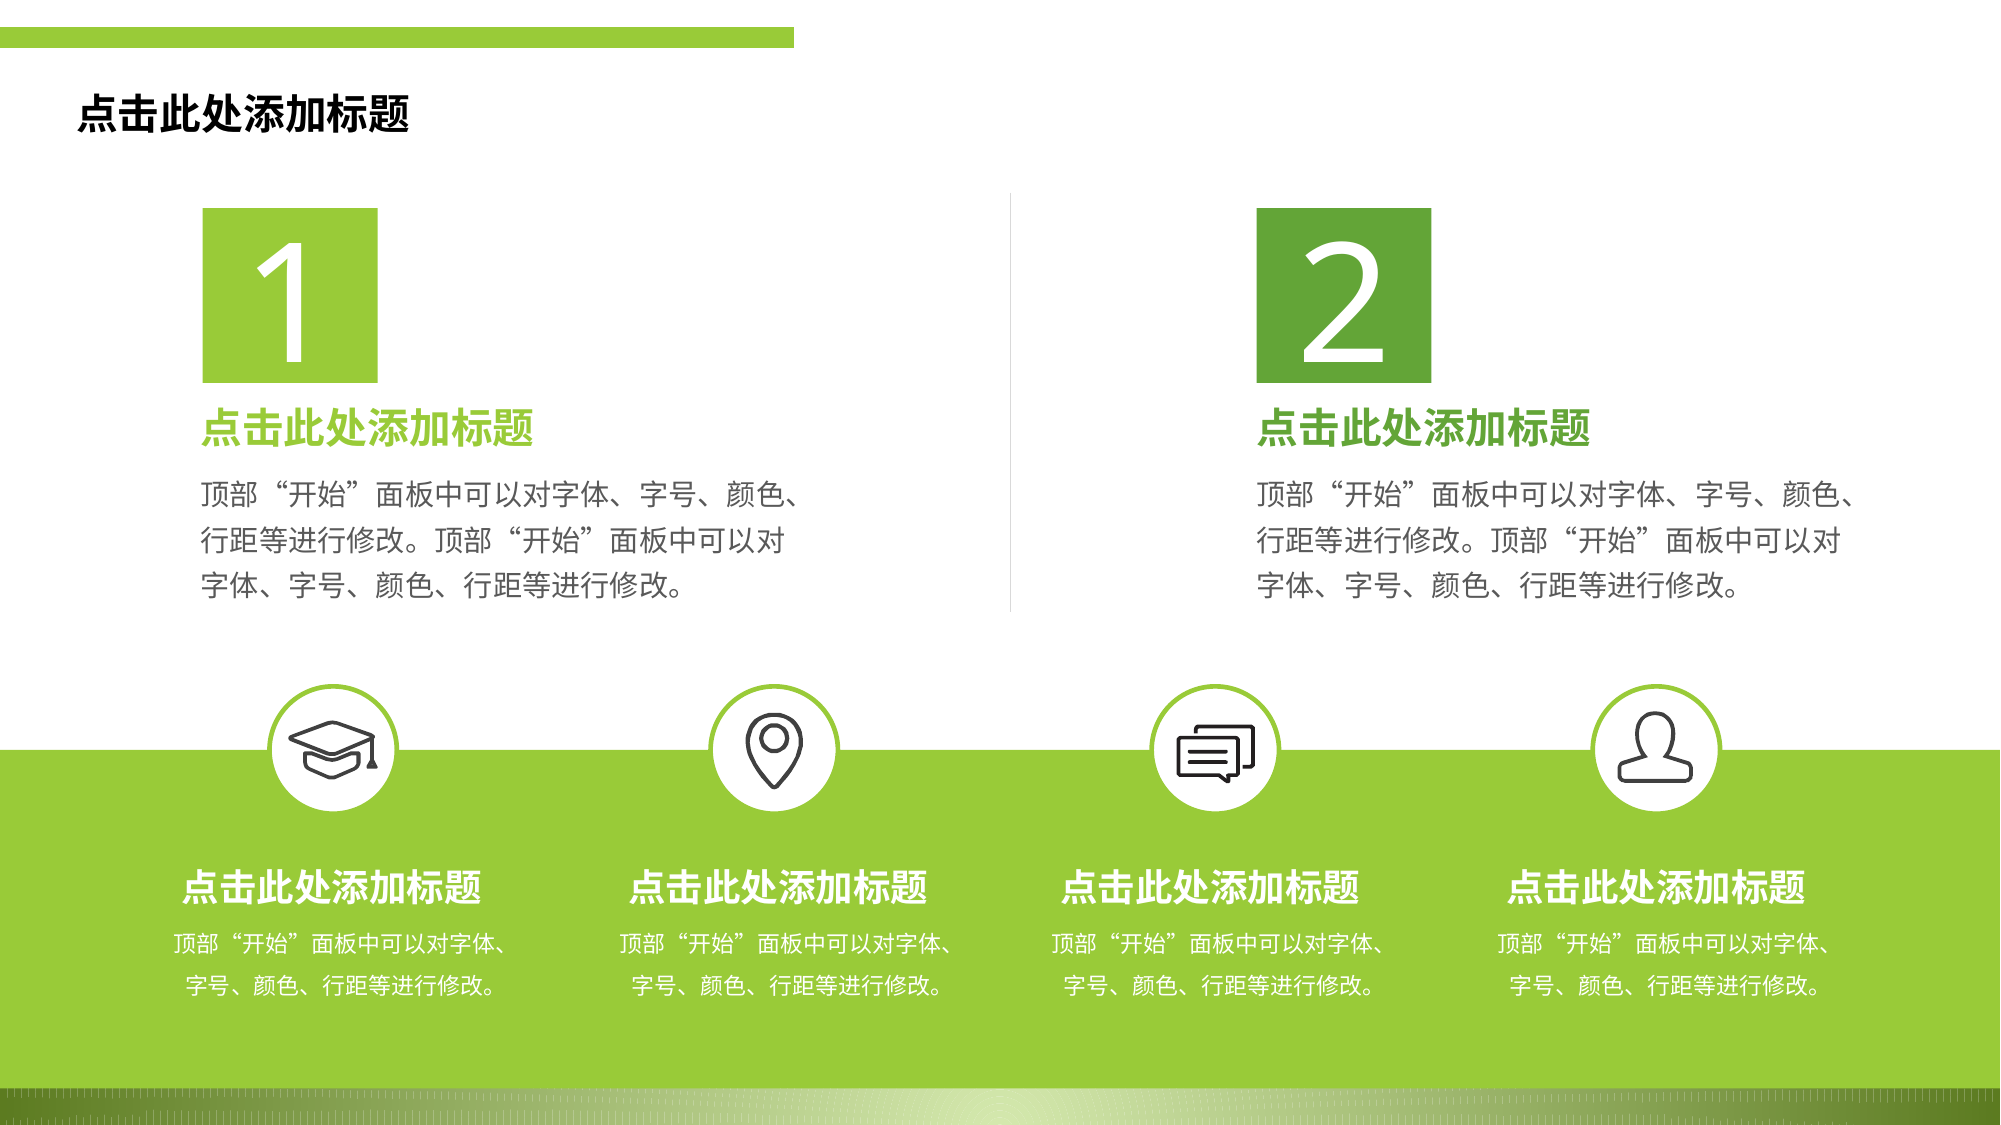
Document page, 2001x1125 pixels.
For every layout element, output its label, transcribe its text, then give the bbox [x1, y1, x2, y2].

text_box 点击此处添加标题 [1019, 856, 1401, 917]
text_box 点击此处添加标题 [141, 856, 523, 917]
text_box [1592, 686, 1721, 814]
text_box 顶部“开始”面板中可以对字体、字号、颜色、行距等进行修改。 [1033, 908, 1415, 1007]
text_box 1 [202, 207, 379, 384]
text_box 点击此处添加标题 [1241, 394, 1835, 460]
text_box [710, 686, 838, 814]
text_box 顶部“开始”面板中可以对字体、字号、颜色、行距等进行修改。顶部“开始”面板中可以对字体、字号、颜色、行距等进行修改。 [1241, 458, 1861, 610]
text_box 顶部“开始”面板中可以对字体、字号、颜色、行距等进行修改。 [601, 908, 983, 1007]
text_box 点击此处添加标题 [185, 394, 779, 460]
text_box 点击此处添加标题 [587, 856, 969, 917]
text_box 顶部“开始”面板中可以对字体、字号、颜色、行距等进行修改。 [155, 908, 537, 1007]
text_box 2 [1256, 207, 1433, 384]
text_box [1151, 686, 1279, 814]
text_box 点击此处添加标题 [1465, 856, 1848, 917]
list 点击此处添加标题 [60, 72, 795, 161]
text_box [269, 686, 397, 814]
text_box 顶部“开始”面板中可以对字体、字号、颜色、行距等进行修改。顶部“开始”面板中可以对字体、字号、颜色、行距等进行修改。 [185, 458, 805, 610]
text_box 顶部“开始”面板中可以对字体、字号、颜色、行距等进行修改。 [1479, 908, 1862, 1007]
text_box [0, 749, 2000, 1089]
